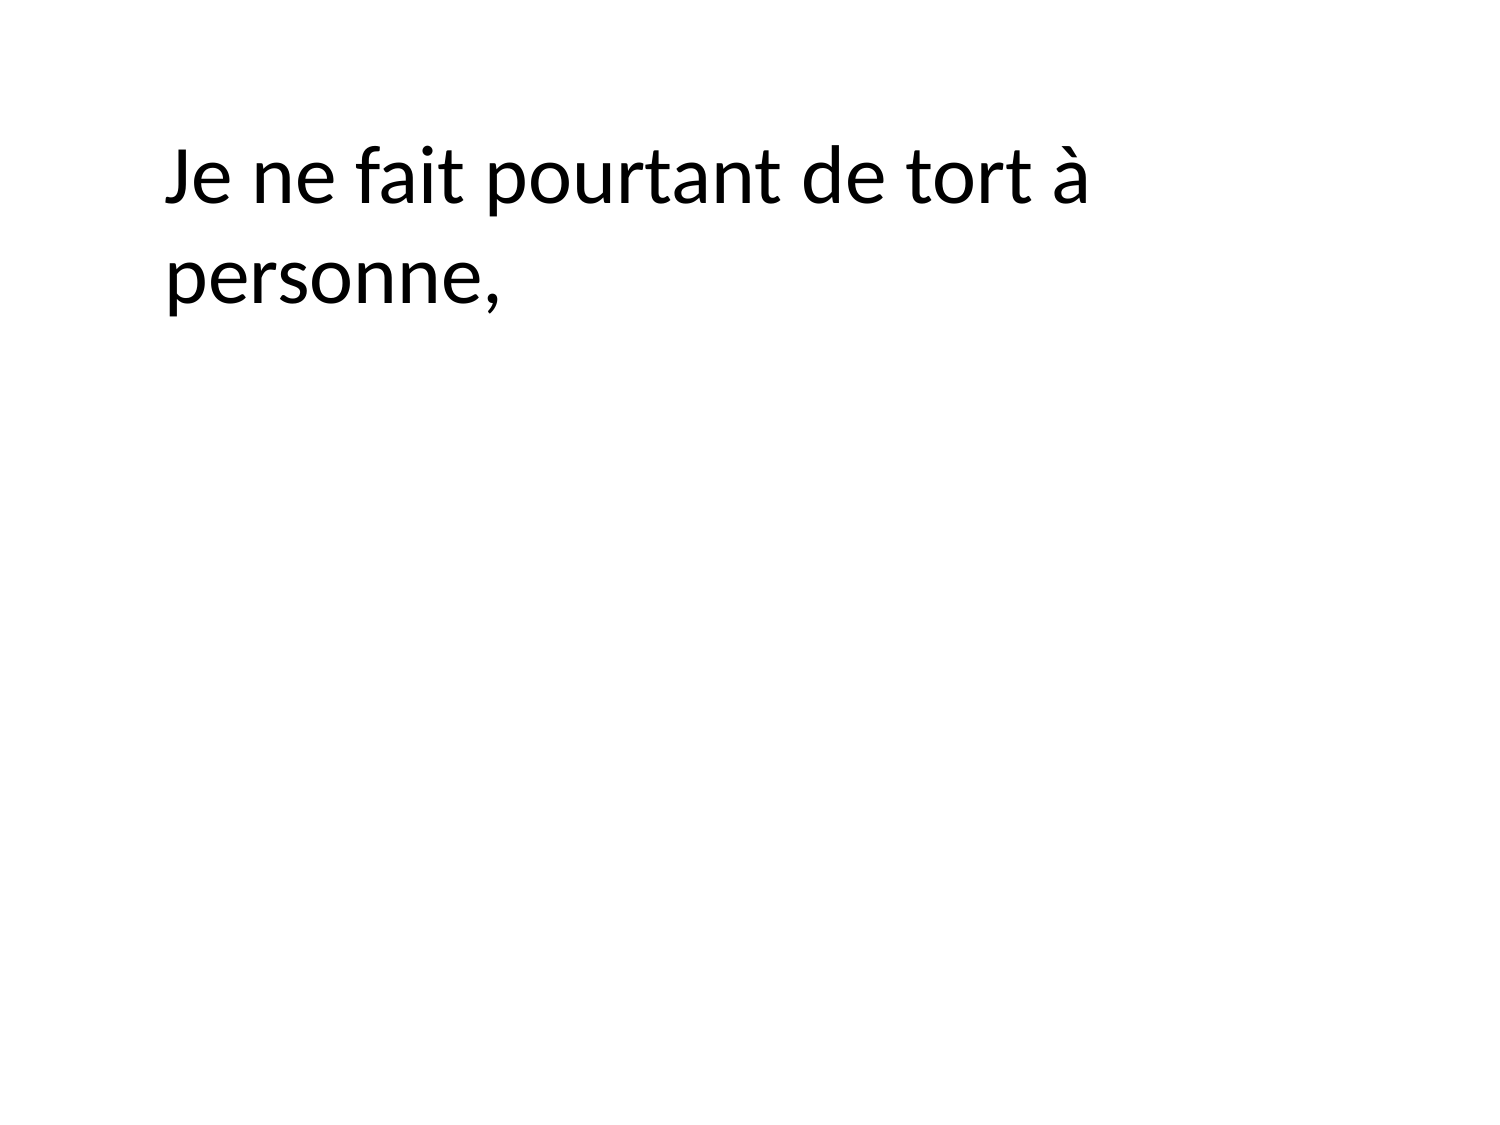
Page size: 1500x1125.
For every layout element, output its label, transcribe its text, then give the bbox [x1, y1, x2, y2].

text_box Je ne fait pourtant de tort à personne, [150, 112, 1388, 528]
